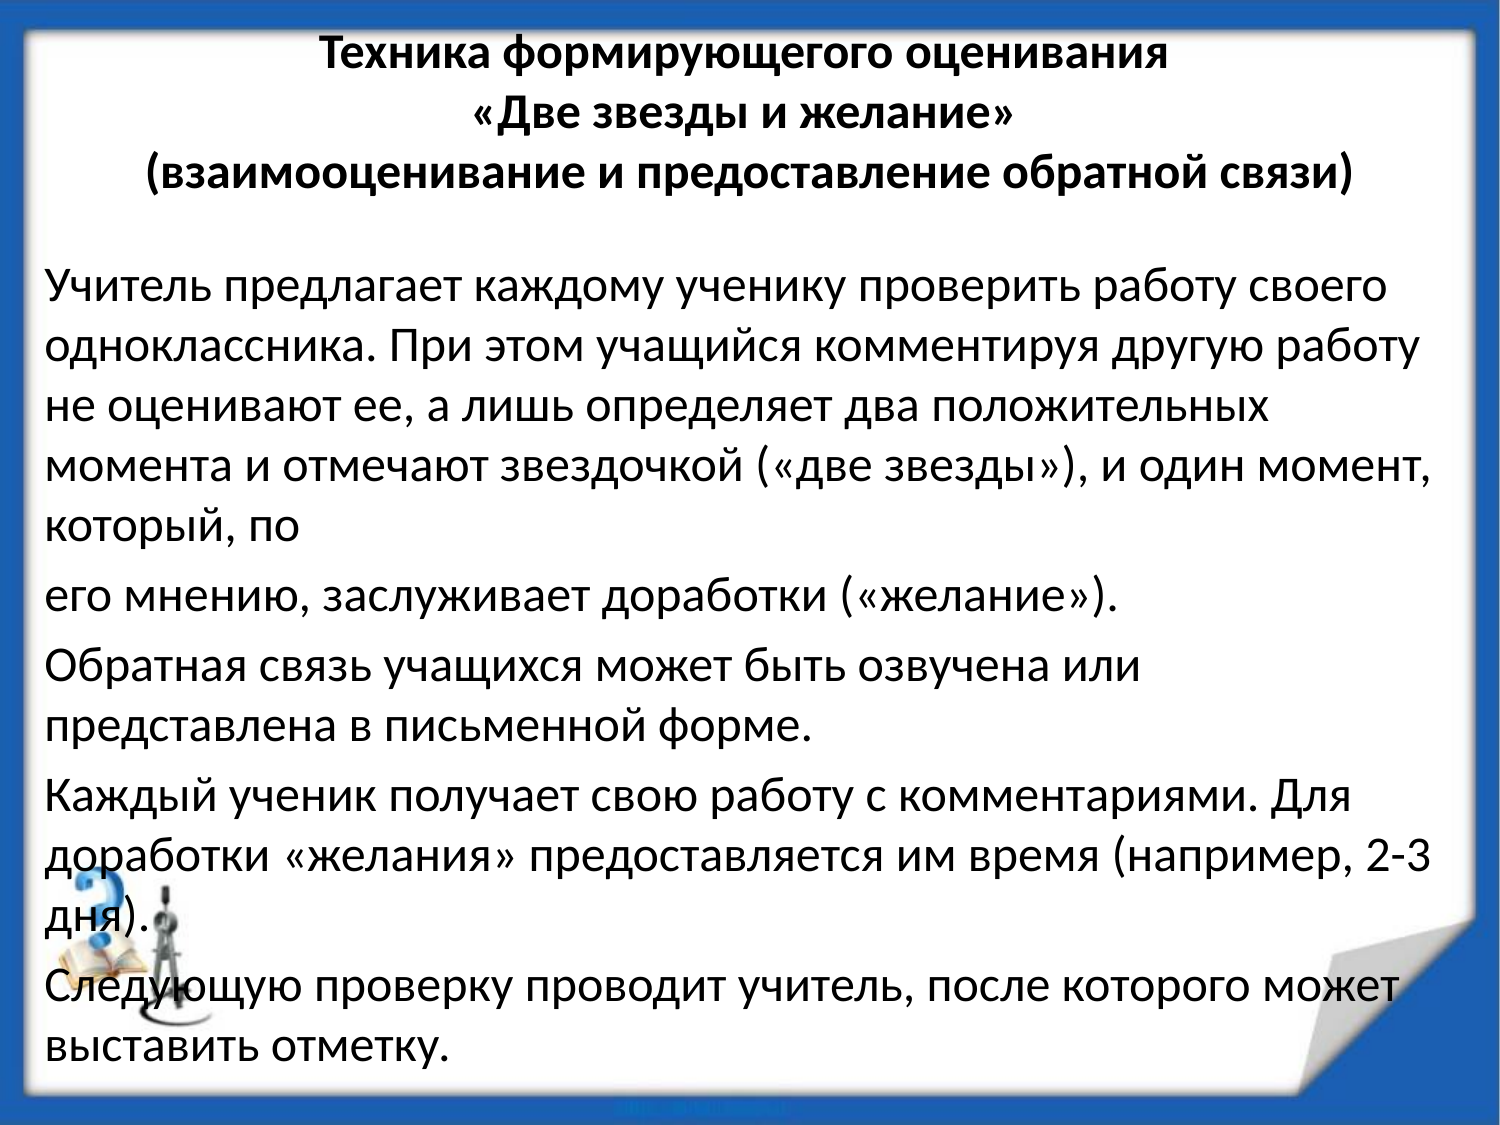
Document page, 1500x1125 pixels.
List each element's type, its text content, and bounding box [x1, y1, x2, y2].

picture [0, 0, 1500, 1125]
list Учитель предлагает каждому ученику проверить работу своего одноклассника. При этом учащийся комментируя другую работу не оценивают ее, а лишь определяет два положительных момента и отмечают звездочкой («две звезды»), и один момент, который, по его мнению, заслуживает доработки («желание»). Обратная связь учащихся может быть озвучена или представлена в письменной форме. Каждый ученик получает свою работу с комментариями. Для доработки «желания» предоставляется им время (например, 2-3 дня). Следующую проверку проводит учитель, после которого может выставить отметку. [29, 243, 1459, 1014]
title Техника формирующегого оценивания «Две звезды и желание» (взаимооценивание и предоставление обратной связи) [75, 45, 1425, 233]
